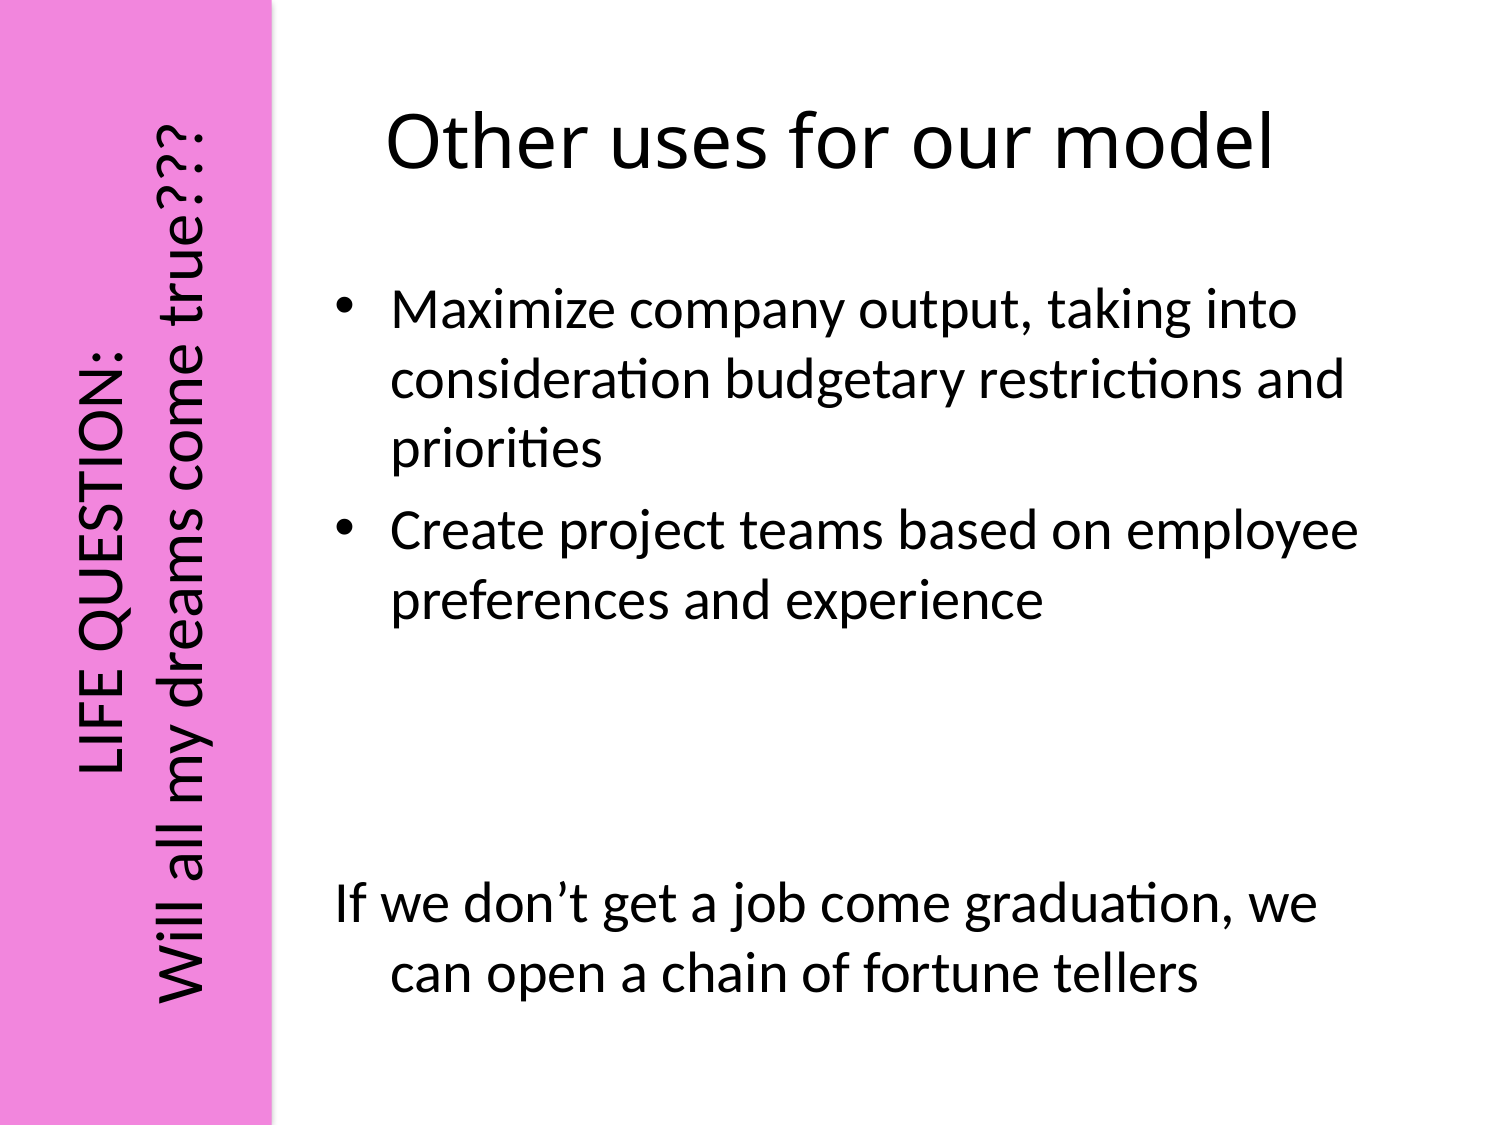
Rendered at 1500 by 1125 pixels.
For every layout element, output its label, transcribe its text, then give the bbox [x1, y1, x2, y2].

text_box If we don’t get a job come graduation, we can open a chain of fortune tellers [319, 856, 1425, 1013]
text_box LIFE QUESTION: Will all my dreams come true??? [0, 0, 272, 1125]
title Other uses for our model [276, 45, 1500, 233]
list Maximize company output, taking into consideration budgetary restrictions and priorities Create project teams based on employee preferences and experience [319, 262, 1425, 671]
